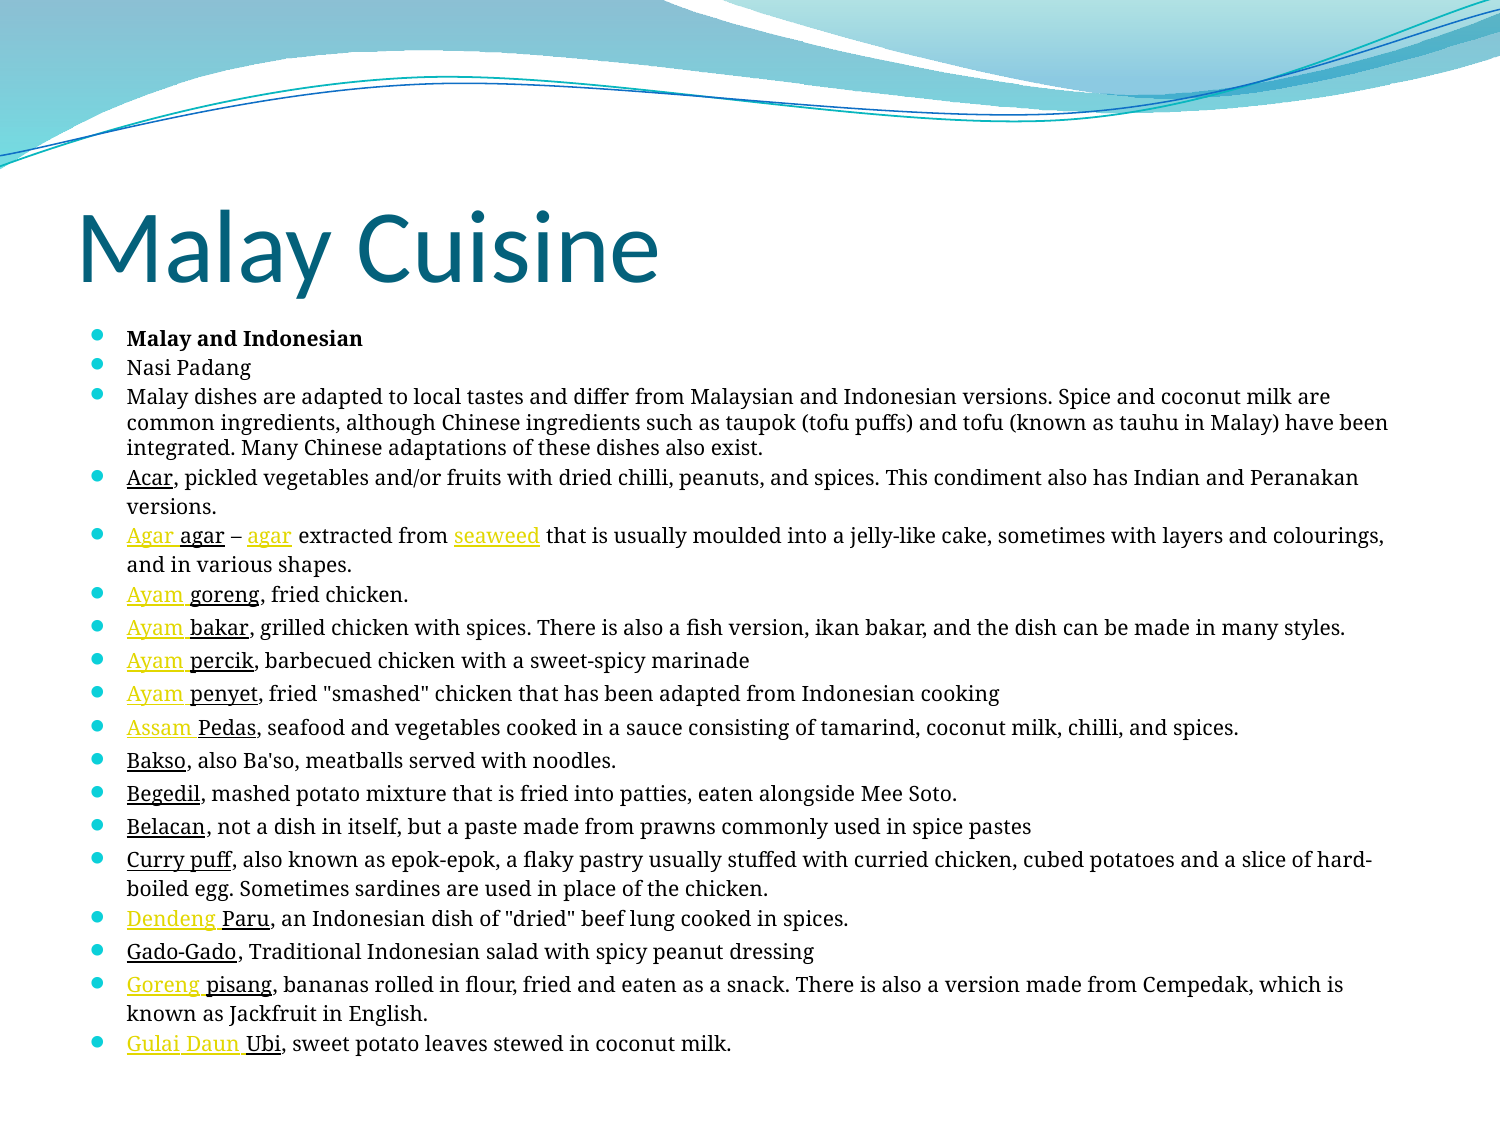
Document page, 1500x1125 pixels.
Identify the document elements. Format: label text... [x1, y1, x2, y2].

title Malay Cuisine [75, 115, 1425, 303]
list Malay and Indonesian Nasi Padang Malay dishes are adapted to local tastes and differ from Malaysian and Indonesian versions. Spice and coconut milk are common ingredients, although Chinese ingredients such as taupok (tofu puffs) and tofu (known as tauhu in Malay) have been integrated. Many Chinese adaptations of these dishes also exist. Acar, pickled vegetables and/or fruits with dried chilli, peanuts, and spices. This condiment also has Indian and Peranakan versions. Agar agar – agar extracted from seaweed that is usually moulded into a jelly-like cake, sometimes with layers and colourings, and in various shapes. Ayam goreng, fried chicken. Ayam bakar, grilled chicken with spices. There is also a fish version, ikan bakar, and the dish can be made in many styles. Ayam percik, barbecued chicken with a sweet-spicy marinade Ayam penyet, fried "smashed" chicken that has been adapted from Indonesian cooking Assam Pedas, seafood and vegetables cooked in a sauce consisting of tamarind, coconut milk, chilli, and spices. Bakso, also Ba'so, meatballs served with noodles. Begedil, mashed potato mixture that is fried into patties, eaten alongside Mee Soto. Belacan, not a dish in itself, but a paste made from prawns commonly used in spice pastes Curry puff, also known as epok-epok, a flaky pastry usually stuffed with curried chicken, cubed potatoes and a slice of hard-boiled egg. Sometimes sardines are used in place of the chicken. Dendeng Paru, an Indonesian dish of "dried" beef lung cooked in spices. Gado-Gado, Traditional Indonesian salad with spicy peanut dressing Goreng pisang, bananas rolled in flour, fried and eaten as a snack. There is also a version made from Cempedak, which is known as Jackfruit in English. Gulai Daun Ubi, sweet potato leaves stewed in coconut milk. [75, 317, 1425, 1071]
